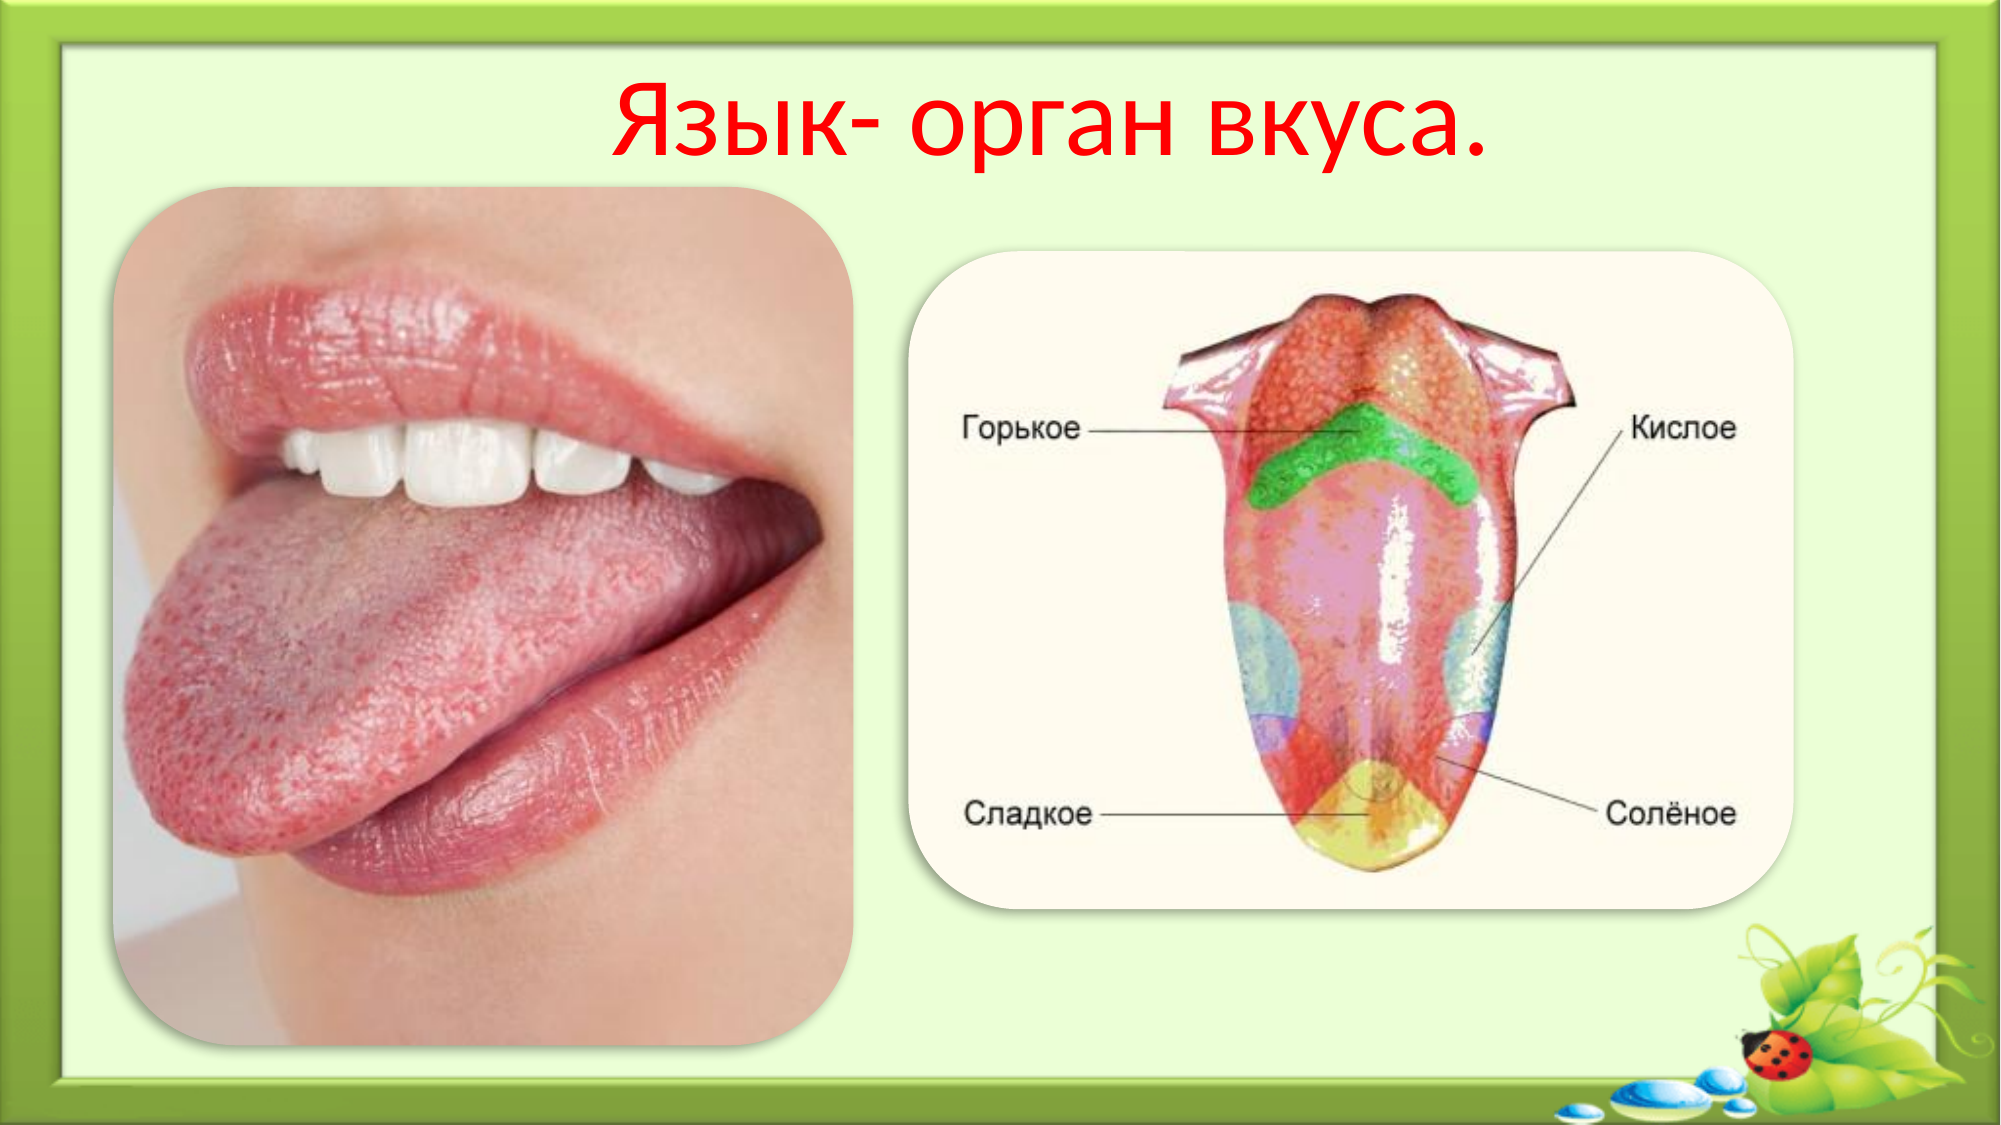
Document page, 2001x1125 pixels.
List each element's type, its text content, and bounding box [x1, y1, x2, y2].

text_box Язык- орган вкуса. [596, 35, 1507, 186]
picture [0, 0, 2001, 1125]
